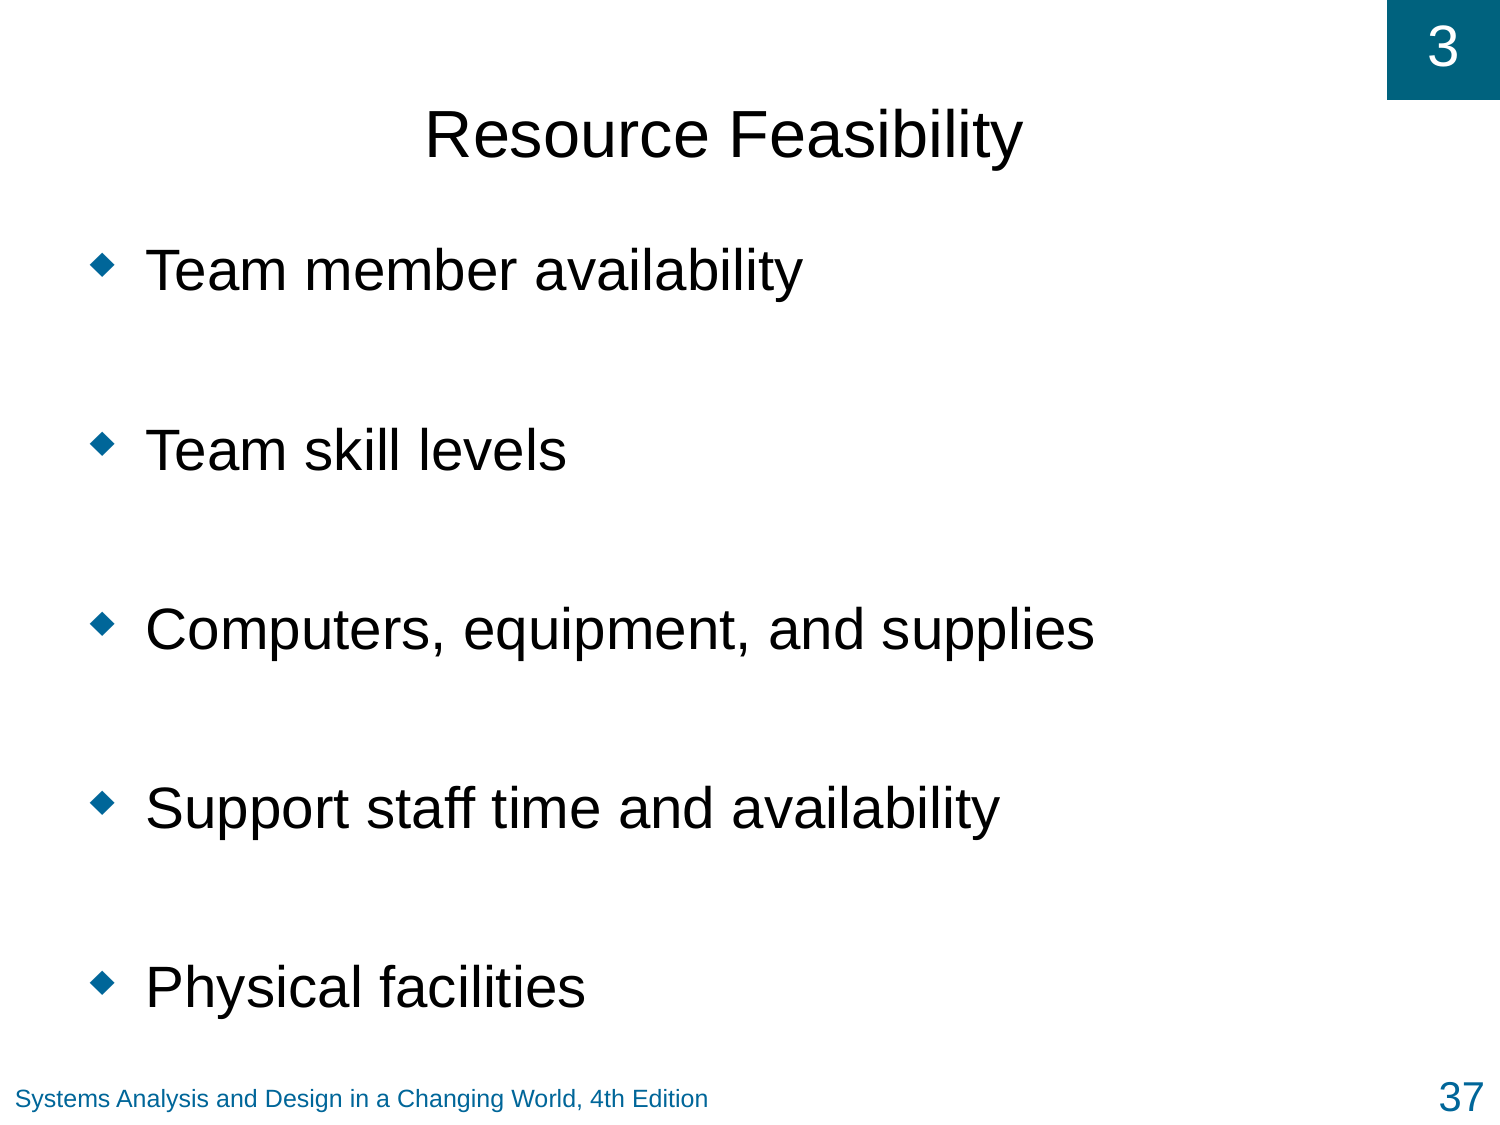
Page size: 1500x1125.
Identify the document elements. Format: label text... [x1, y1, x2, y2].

title Resource Feasibility [74, 37, 1376, 224]
list Team member availability Team skill levels Computers, equipment, and supplies Support staff time and availability Physical facilities [74, 224, 1451, 1038]
slide_number 37 [1149, 1062, 1500, 1125]
footer Systems Analysis and Design in a Changing World, 4th Edition [0, 1074, 1138, 1125]
